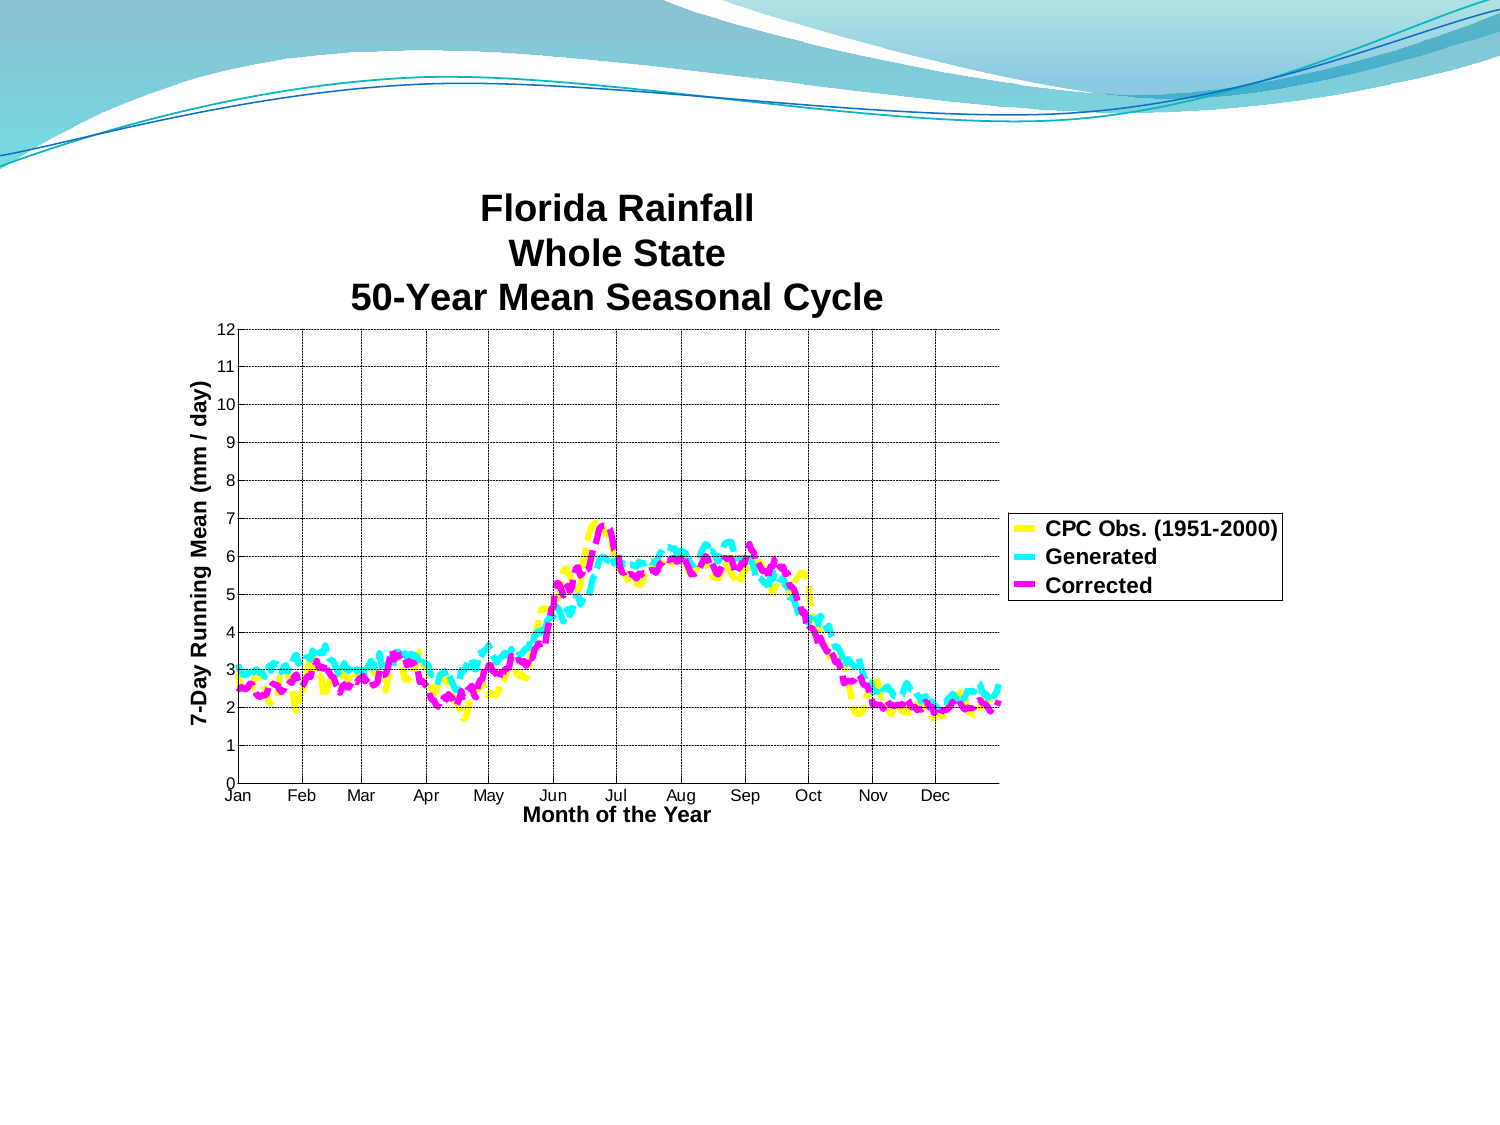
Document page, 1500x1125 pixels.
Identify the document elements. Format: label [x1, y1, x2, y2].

picture [62, 187, 1413, 858]
